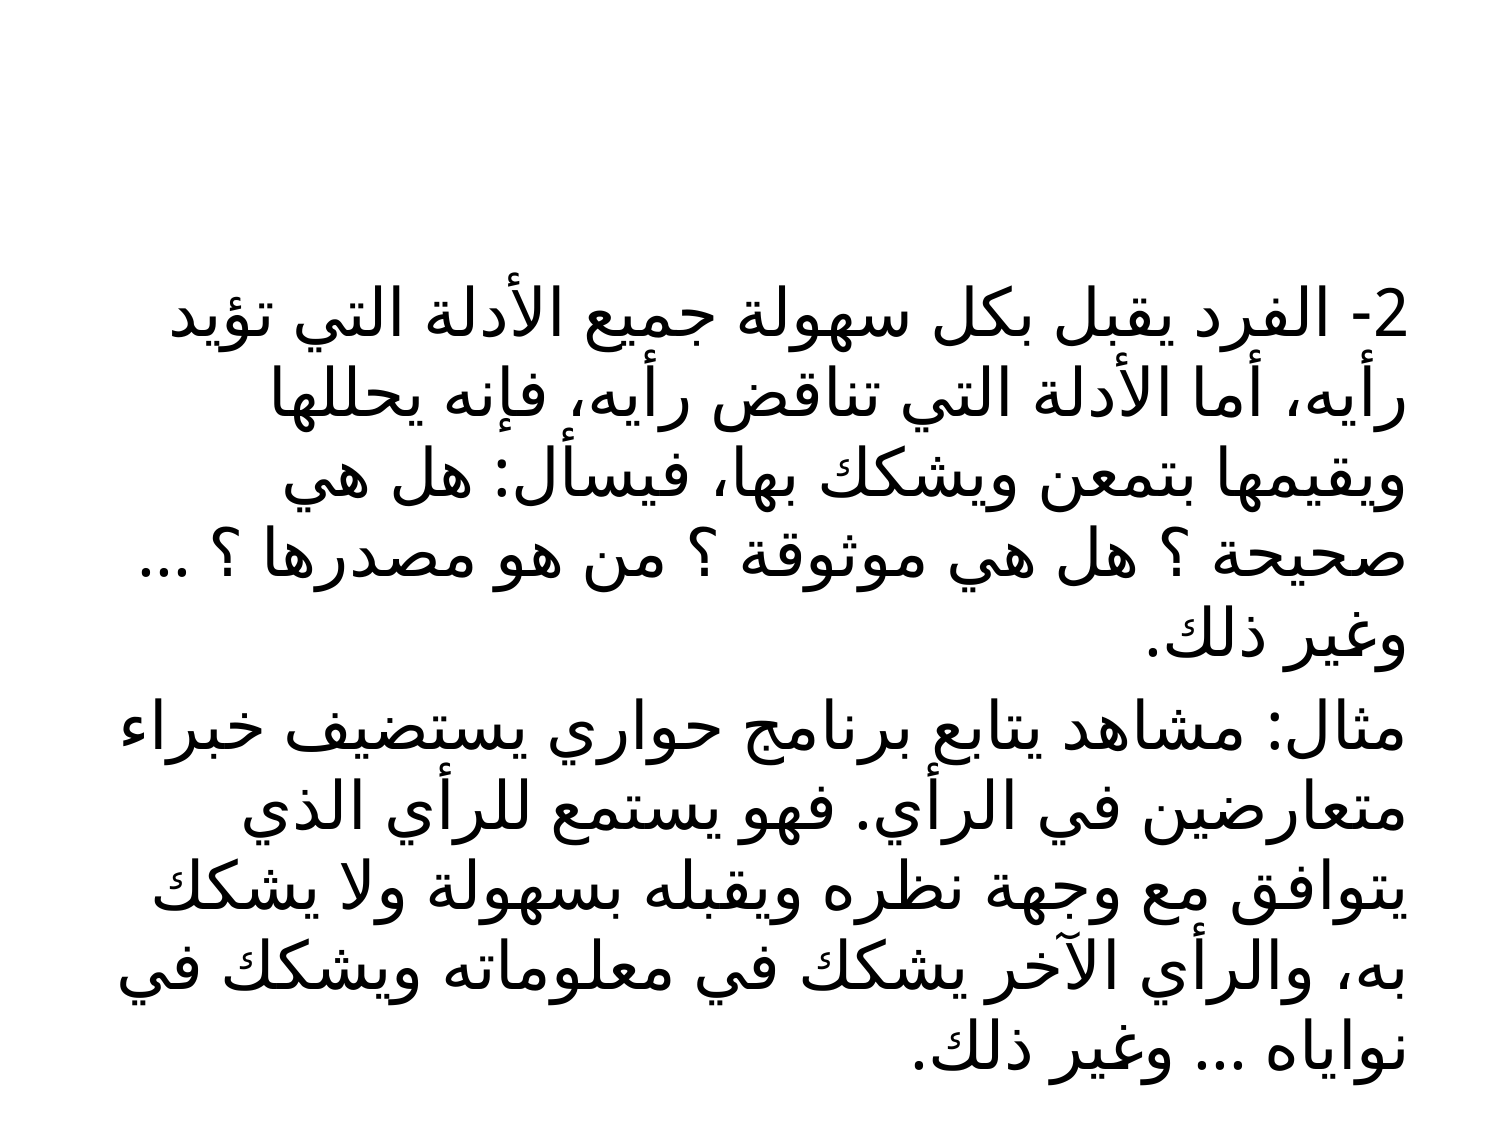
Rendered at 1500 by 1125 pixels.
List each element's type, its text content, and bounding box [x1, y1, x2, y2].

list 2- الفرد يقبل بكل سهولة جميع الأدلة التي تؤيد رأيه، أما الأدلة التي تناقض رأيه، فإنه يحللها ويقيمها بتمعن ويشكك بها، فيسأل: هل هي صحيحة ؟ هل هي موثوقة ؟ من هو مصدرها ؟ ... وغير ذلك. مثال: مشاهد يتابع برنامج حواري يستضيف خبراء متعارضين في الرأي. فهو يستمع للرأي الذي يتوافق مع وجهة نظره ويقبله بسهولة ولا يشكك به، والرأي الآخر يشكك في معلوماته ويشكك في نواياه ... وغير ذلك. [75, 262, 1425, 1005]
